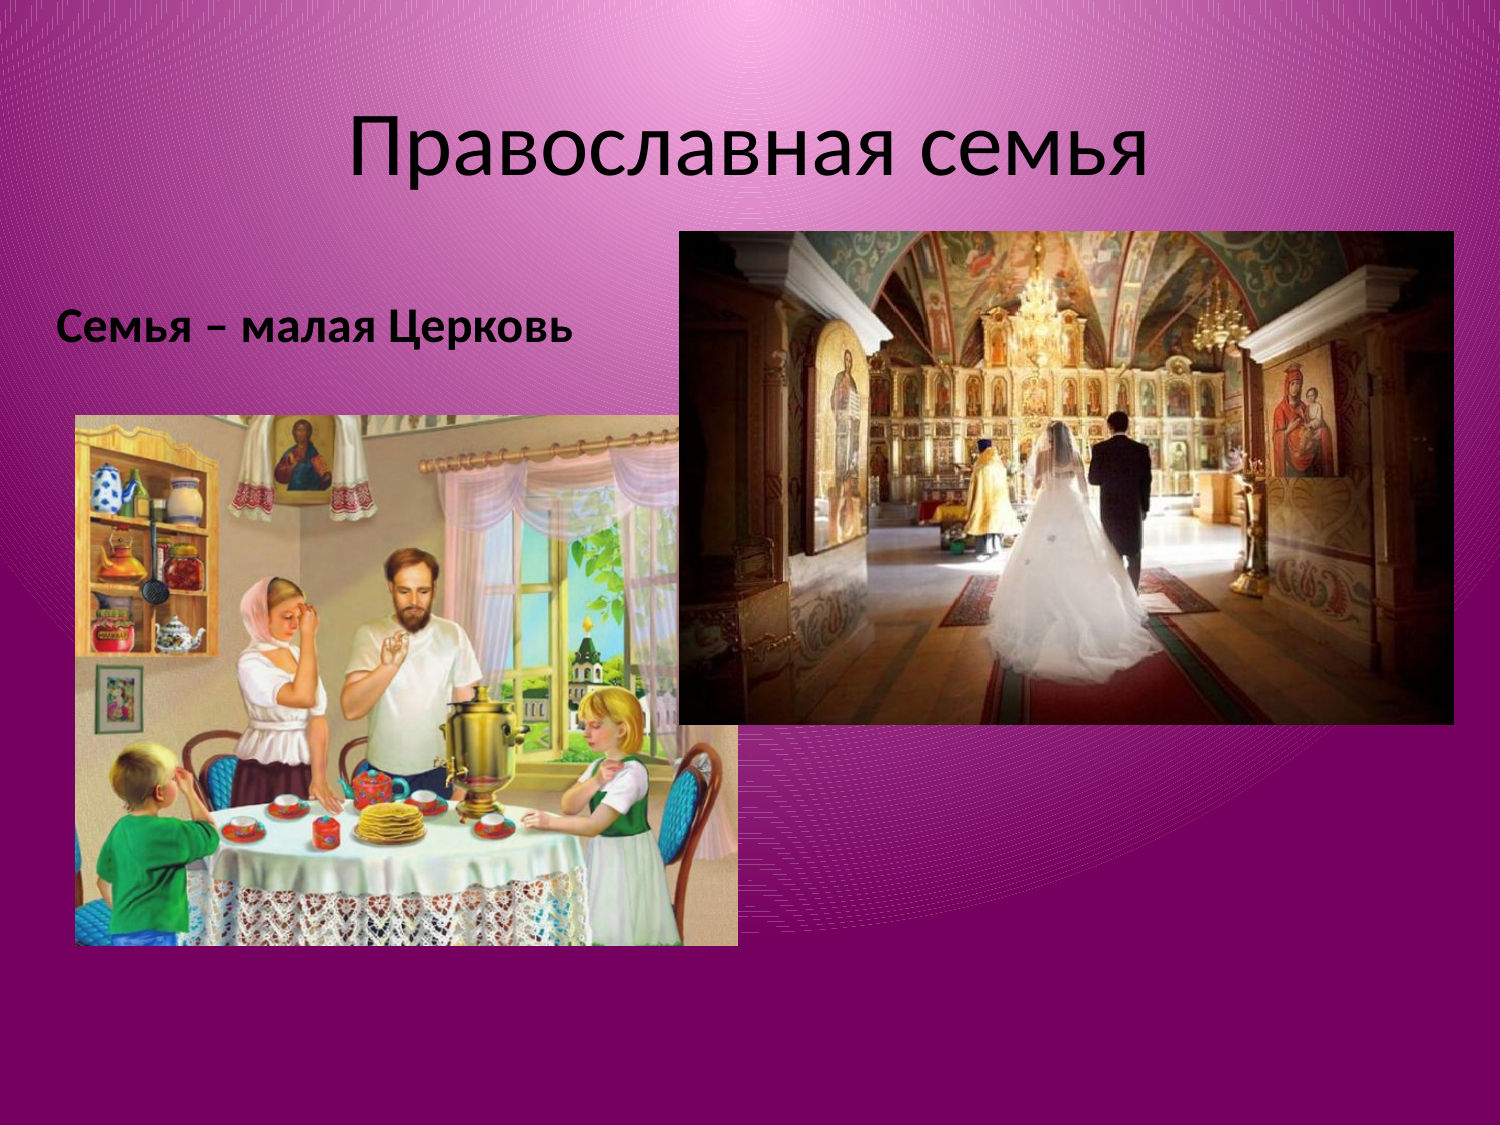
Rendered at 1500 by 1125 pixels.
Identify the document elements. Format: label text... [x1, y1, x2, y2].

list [74, 415, 738, 946]
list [678, 231, 1455, 725]
title Православная семья [75, 45, 1425, 233]
list Семья – малая Церковь [41, 255, 673, 361]
